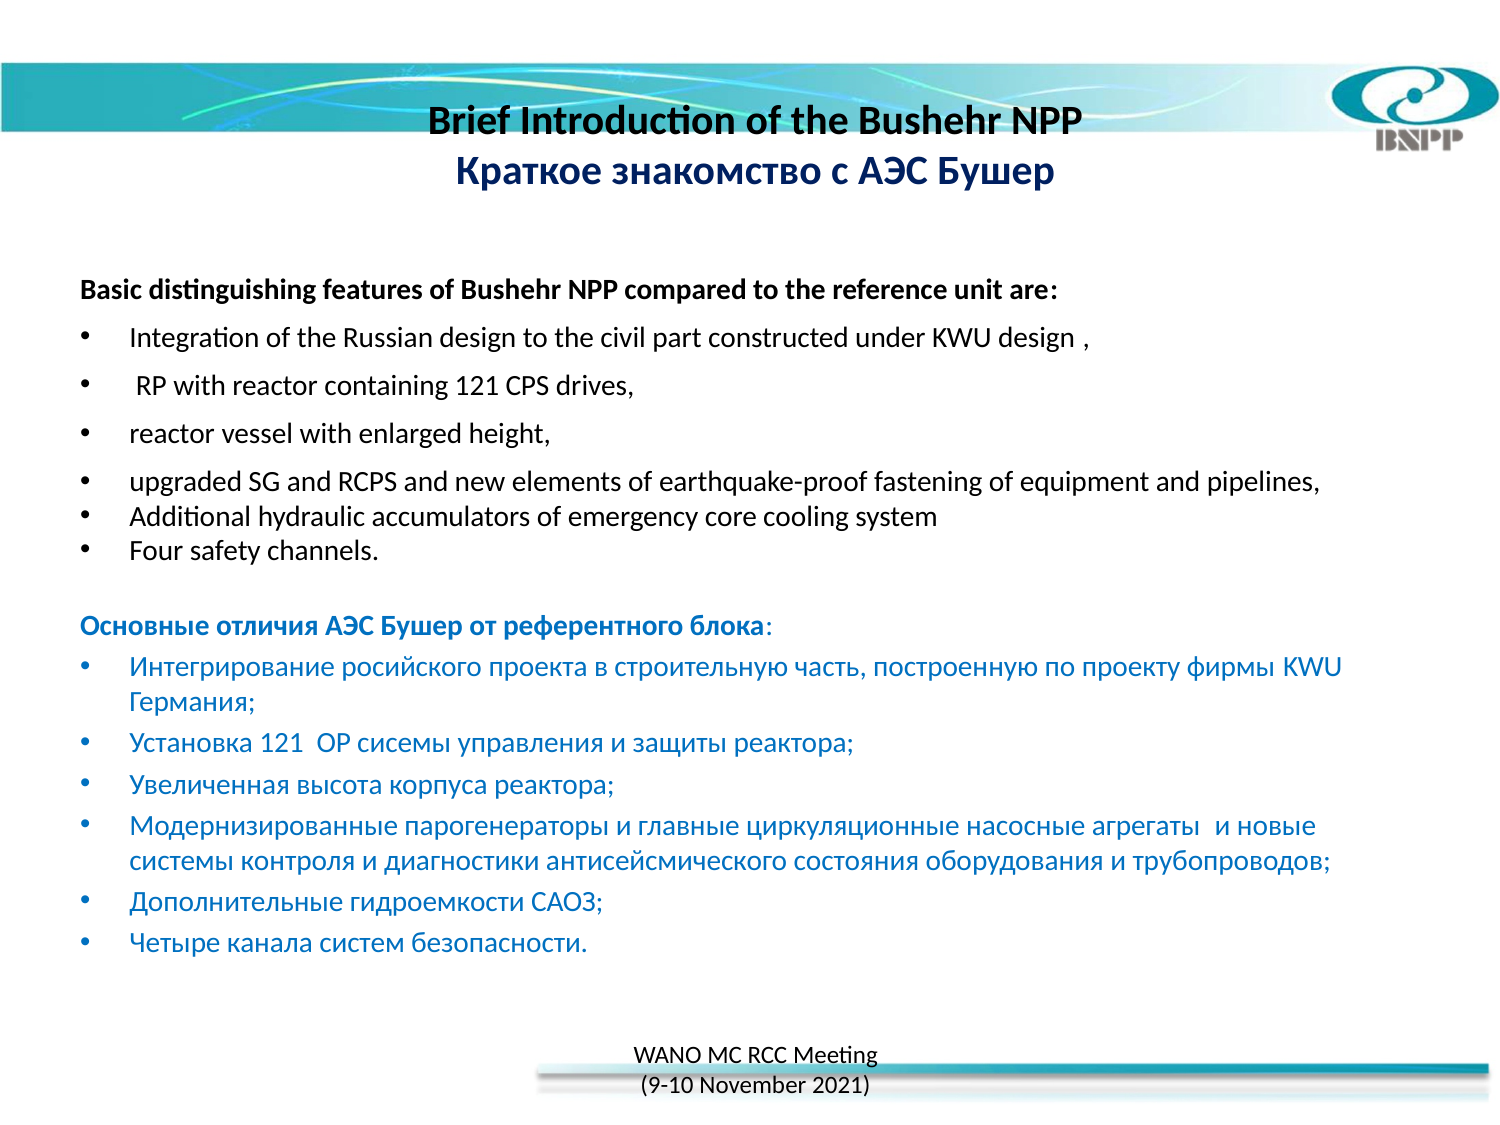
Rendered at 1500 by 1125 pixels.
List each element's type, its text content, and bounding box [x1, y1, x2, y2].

picture [0, 0, 1500, 1125]
title Brief Introduction of the Bushehr NPP Краткое знакомство с АЭС Бушер [360, 66, 1152, 220]
list Basic distinguishing features of Bushehr NPP compared to the reference unit are: Integration of the Russian design to the civil part constructed under KWU design , RP with reactor containing 121 CPS drives, reactor vessel with enlarged height, upgraded SG and RCPS and new elements of earthquake-proof fastening of equipment and pipelines, Additional hydraulic accumulators of emergency core cooling system Four safety channels. Основные отличия АЭС Бушер от референтного блока: Интегрирование росийского проекта в строительную часть, построенную по проекту фирмы KWU Германия; Установка 121 ОР сисемы управления и защиты реактора; Увеличенная высота корпуса реактора; Модернизированные парогенераторы и главные циркуляционные насосные агрегаты и новые системы контроля и диагностики антисейсмического состояния оборудования и трубопроводов; Дополнительные гидроемкости САОЗ; Четыре канала систем безопасности. [64, 255, 1376, 1057]
text_box WANO MC RCC Meeting (9-10 November 2021) [518, 1018, 994, 1120]
